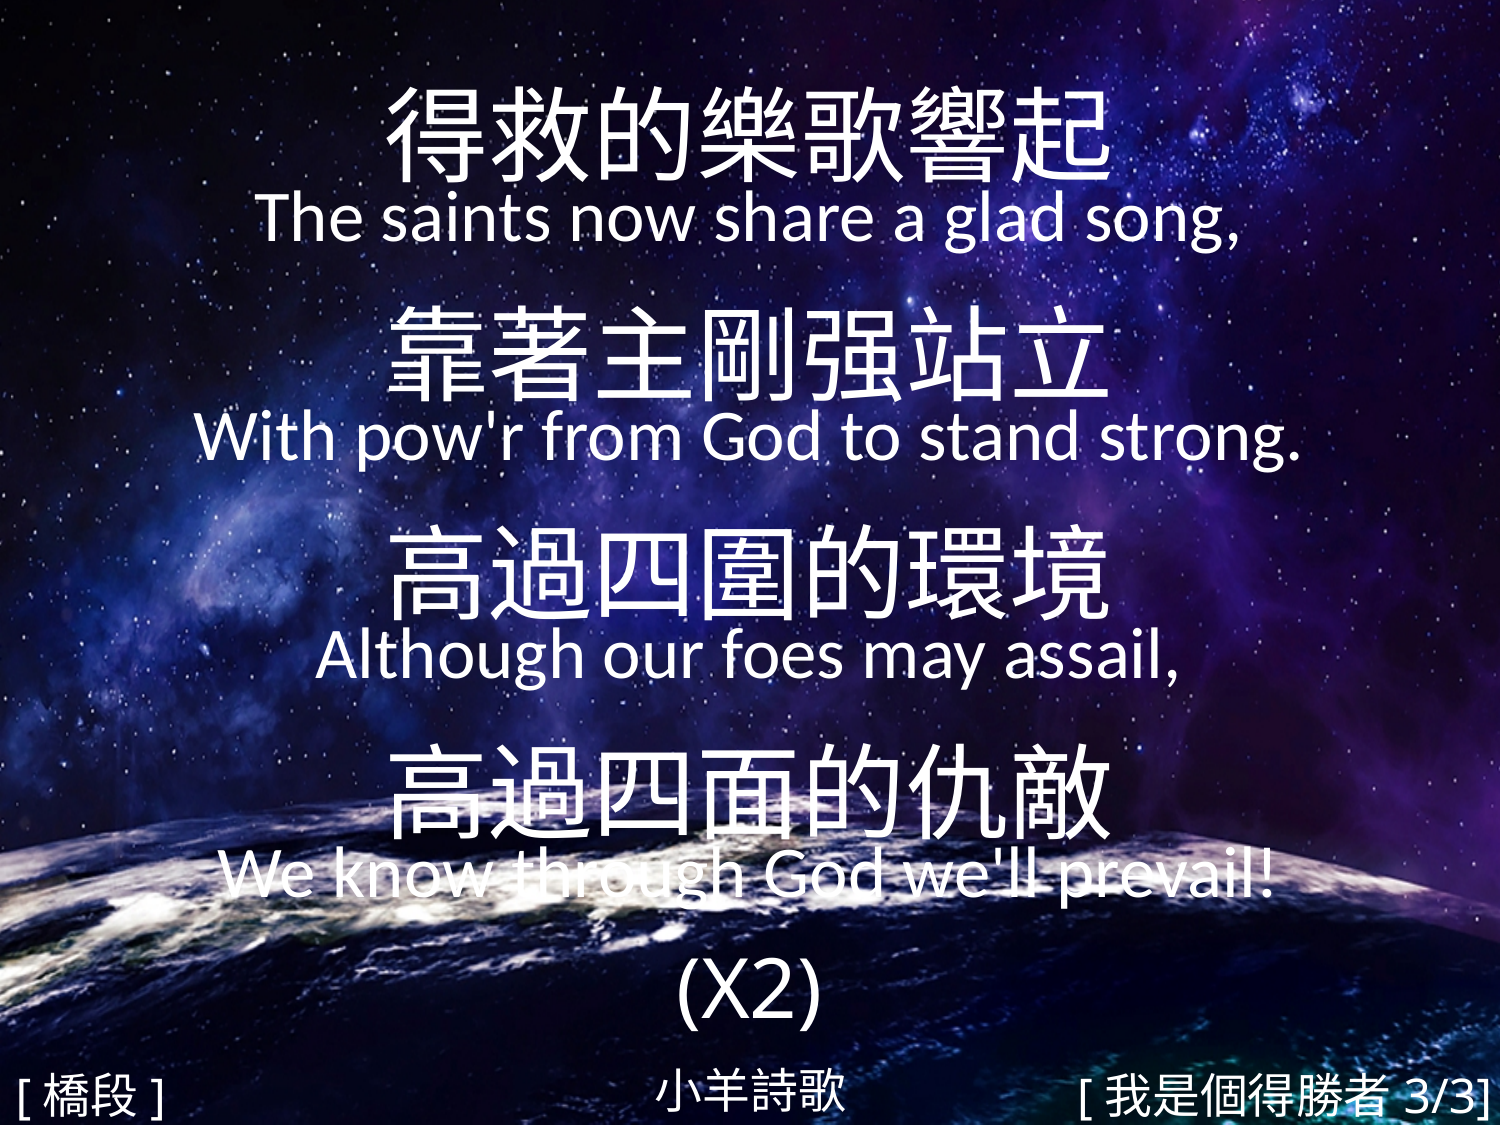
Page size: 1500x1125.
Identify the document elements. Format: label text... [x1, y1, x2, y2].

text_box [我是個得勝者3/3] [868, 1058, 1500, 1125]
subtitle 小羊詩歌 [0, 1053, 1500, 1125]
title [0, 700, 1494, 710]
picture [0, 700, 1500, 1053]
text_box 得救的樂歌響起 The saints now share a glad song, 靠著主剛强站立 With pow'r from God to stand strong. 高過四圍的環境 Although our foes may assail, 高過四面的仇敵 We know through God we'll prevail! (X2) [0, 0, 1500, 700]
text_box [橋段] [0, 1058, 271, 1125]
